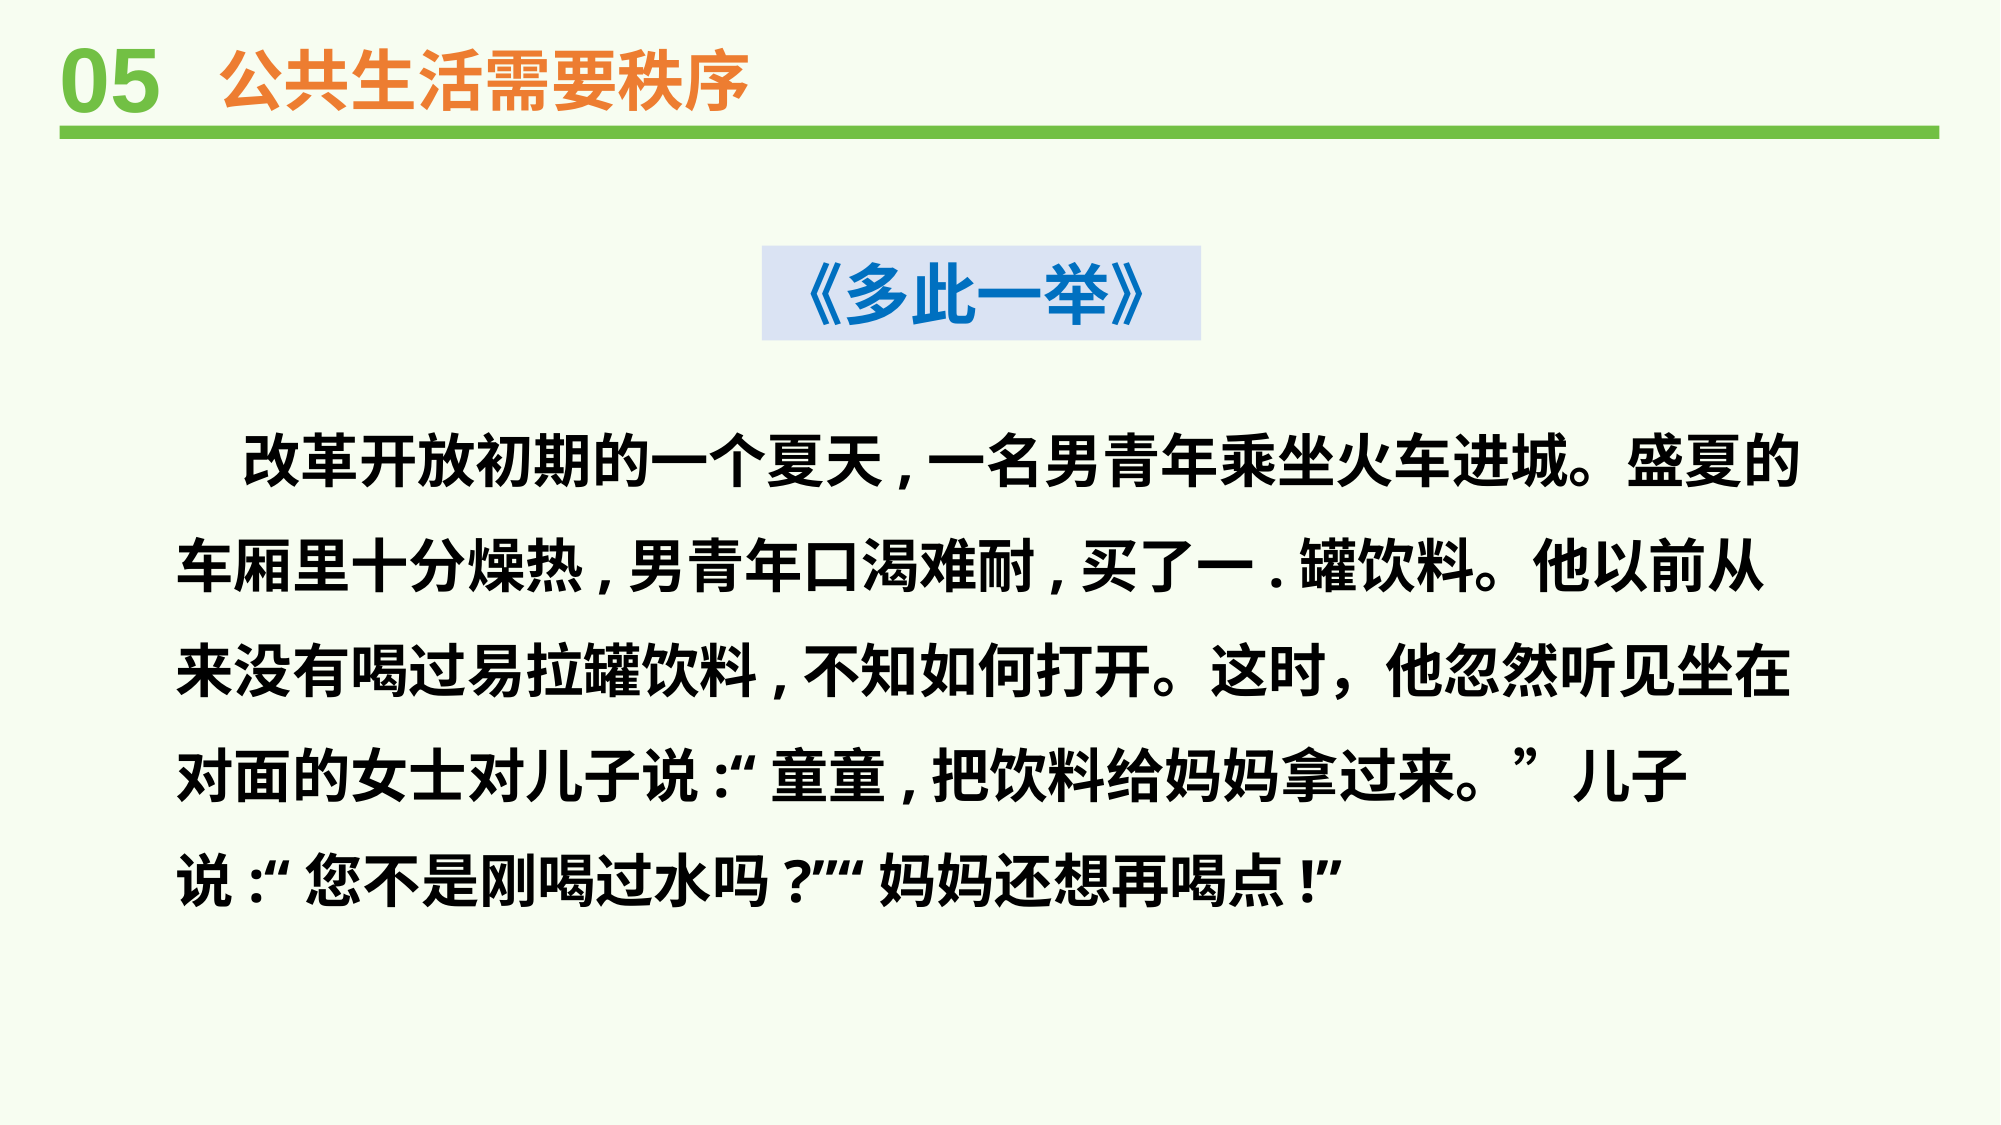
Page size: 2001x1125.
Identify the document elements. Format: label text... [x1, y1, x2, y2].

text_box [59, 125, 1940, 140]
text_box 公共生活需要秩序 [202, 31, 871, 127]
text_box 05 [59, 24, 161, 128]
text_box 改革开放初期的一个夏天,一名男青年乘坐火车进城。盛夏的车厢里十分燥热,男青年口渴难耐,买了一.罐饮料。他以前从来没有喝过易拉罐饮料,不知如何打开。这时，他忽然听见坐在对面的女士对儿子说:“童童,把饮料给妈妈拿过来。”儿子说:“您不是刚喝过水吗?”“妈妈还想再喝点!” [161, 381, 1829, 922]
text_box 《多此一举》 [761, 245, 1202, 341]
